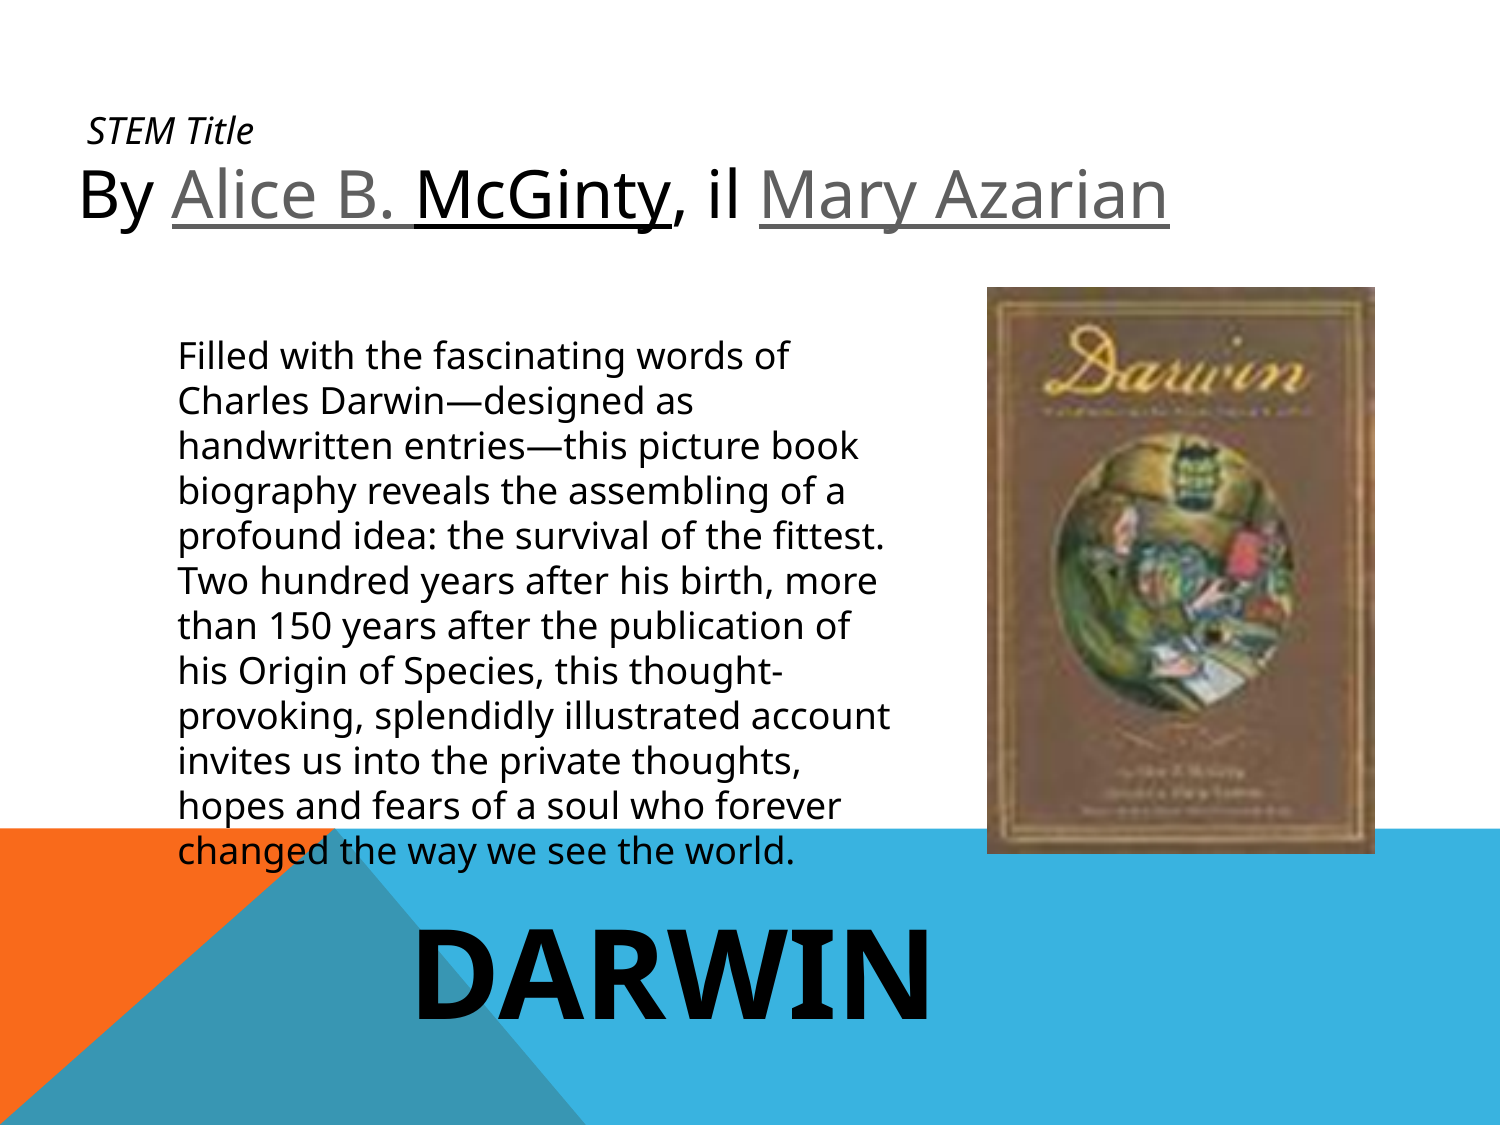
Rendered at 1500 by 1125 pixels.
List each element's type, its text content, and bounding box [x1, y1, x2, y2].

text_box DARWIN [174, 887, 1238, 1053]
picture [987, 287, 1376, 854]
text_box STEM Title By Alice B. McGinty, il Mary Azarian [62, 99, 1425, 251]
text_box Filled with the fascinating words of Charles Darwin—designed as handwritten entries—this picture book biography reveals the assembling of a profound idea: the survival of the fittest. Two hundred years after his birth, more than 150 years after the publication of his Origin of Species, this thought-provoking, splendidly illustrated account invites us into the private thoughts, hopes and fears of a soul who forever changed the way we see the world. [162, 324, 913, 880]
